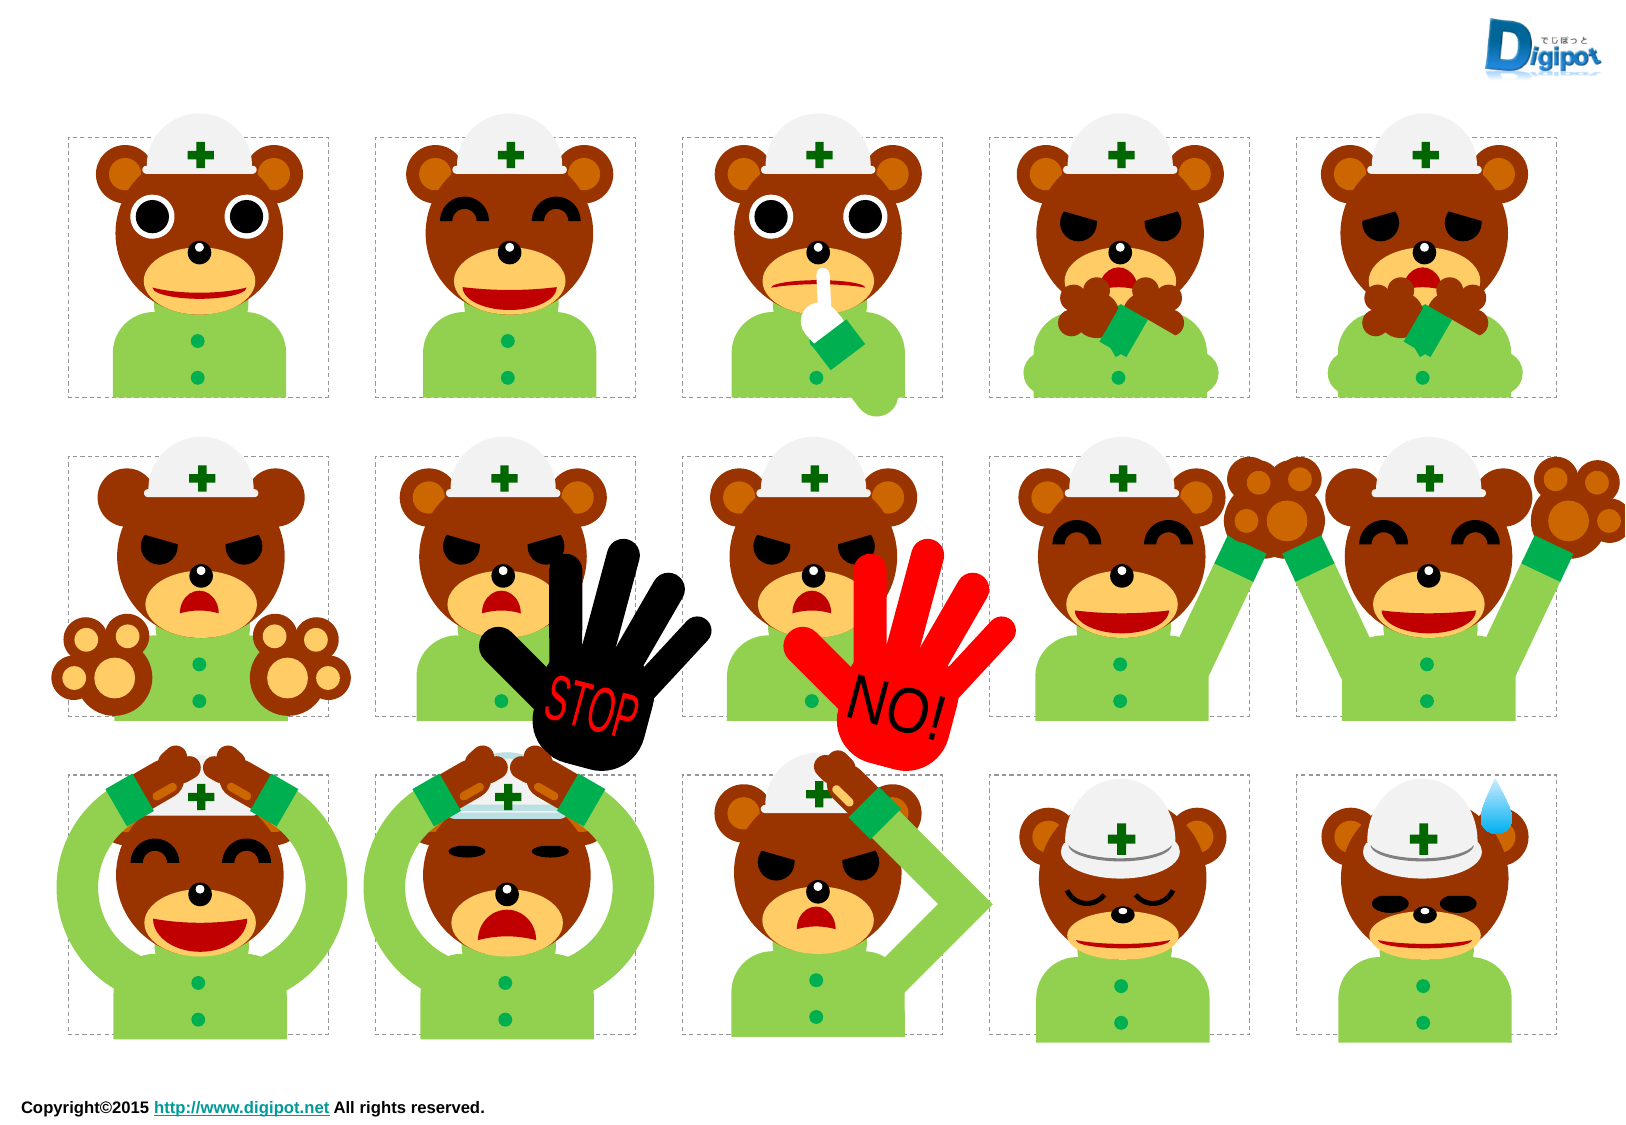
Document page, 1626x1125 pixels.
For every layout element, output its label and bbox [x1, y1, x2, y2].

text_box [1016, 113, 1225, 398]
text_box [56, 748, 348, 1040]
text_box [714, 748, 964, 1037]
text_box [1321, 778, 1529, 1043]
text_box [1320, 113, 1529, 398]
text_box [95, 113, 304, 398]
text_box [1019, 778, 1227, 1043]
text_box [51, 436, 352, 722]
text_box [399, 436, 680, 769]
text_box [1018, 436, 1222, 722]
picture [1485, 18, 1602, 82]
text_box [714, 113, 922, 422]
text_box [1223, 436, 1625, 722]
text_box [363, 748, 655, 1040]
text_box [709, 436, 985, 769]
text_box [405, 113, 614, 398]
